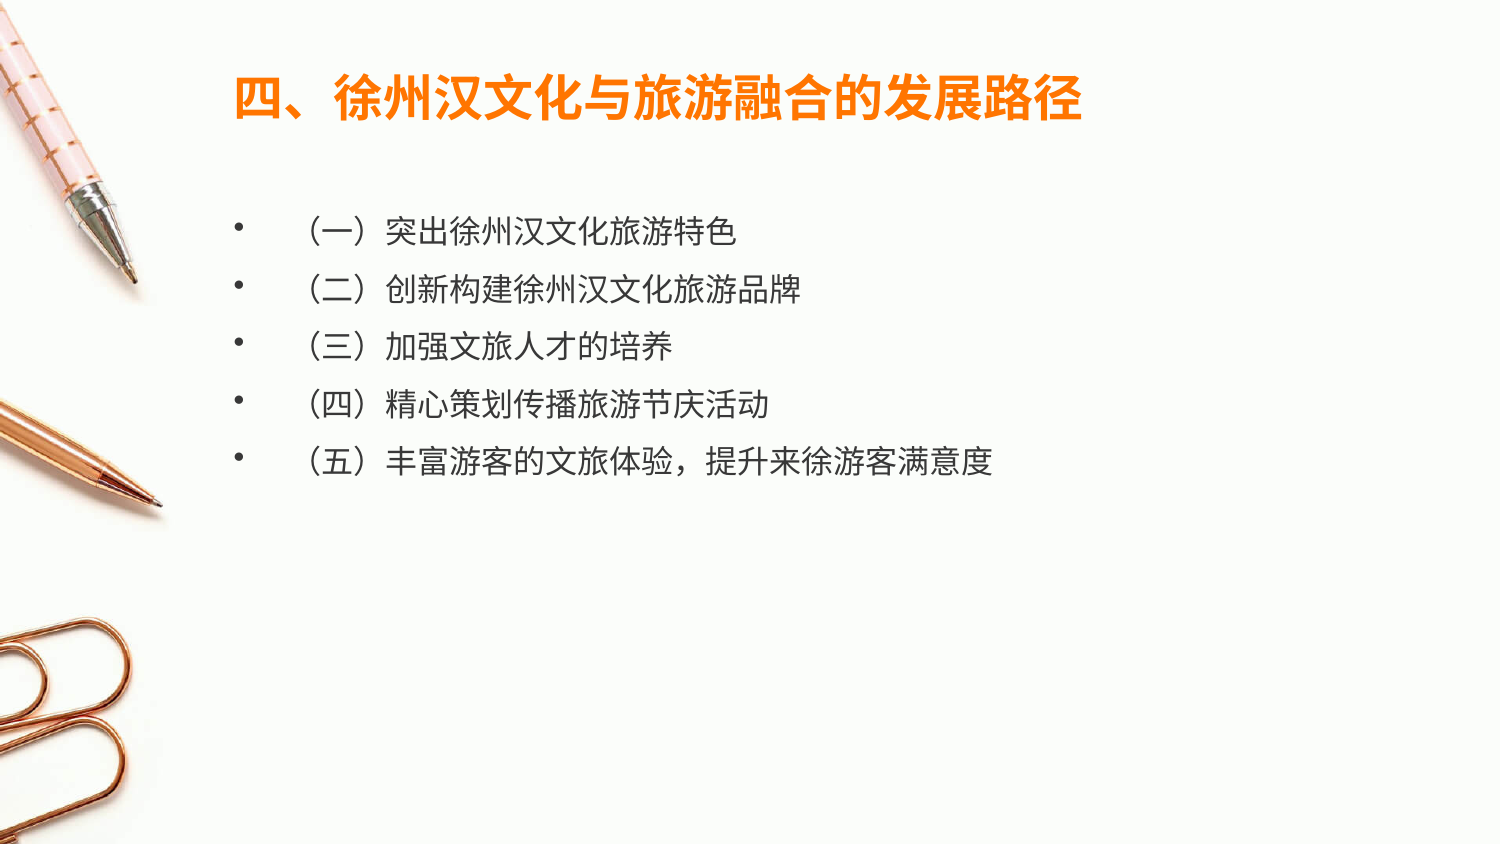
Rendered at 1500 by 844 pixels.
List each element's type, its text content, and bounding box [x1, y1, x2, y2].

picture [0, 0, 1500, 844]
text_box 四、徐州汉文化与旅游融合的发展路径 [218, 51, 1451, 143]
text_box （一）突出徐州汉文化旅游特色 （二）创新构建徐州汉文化旅游品牌 （三）加强文旅人才的培养 （四）精心策划传播旅游节庆活动 （五）丰富游客的文旅体验，提升来徐游客满意度 [218, 185, 1436, 561]
